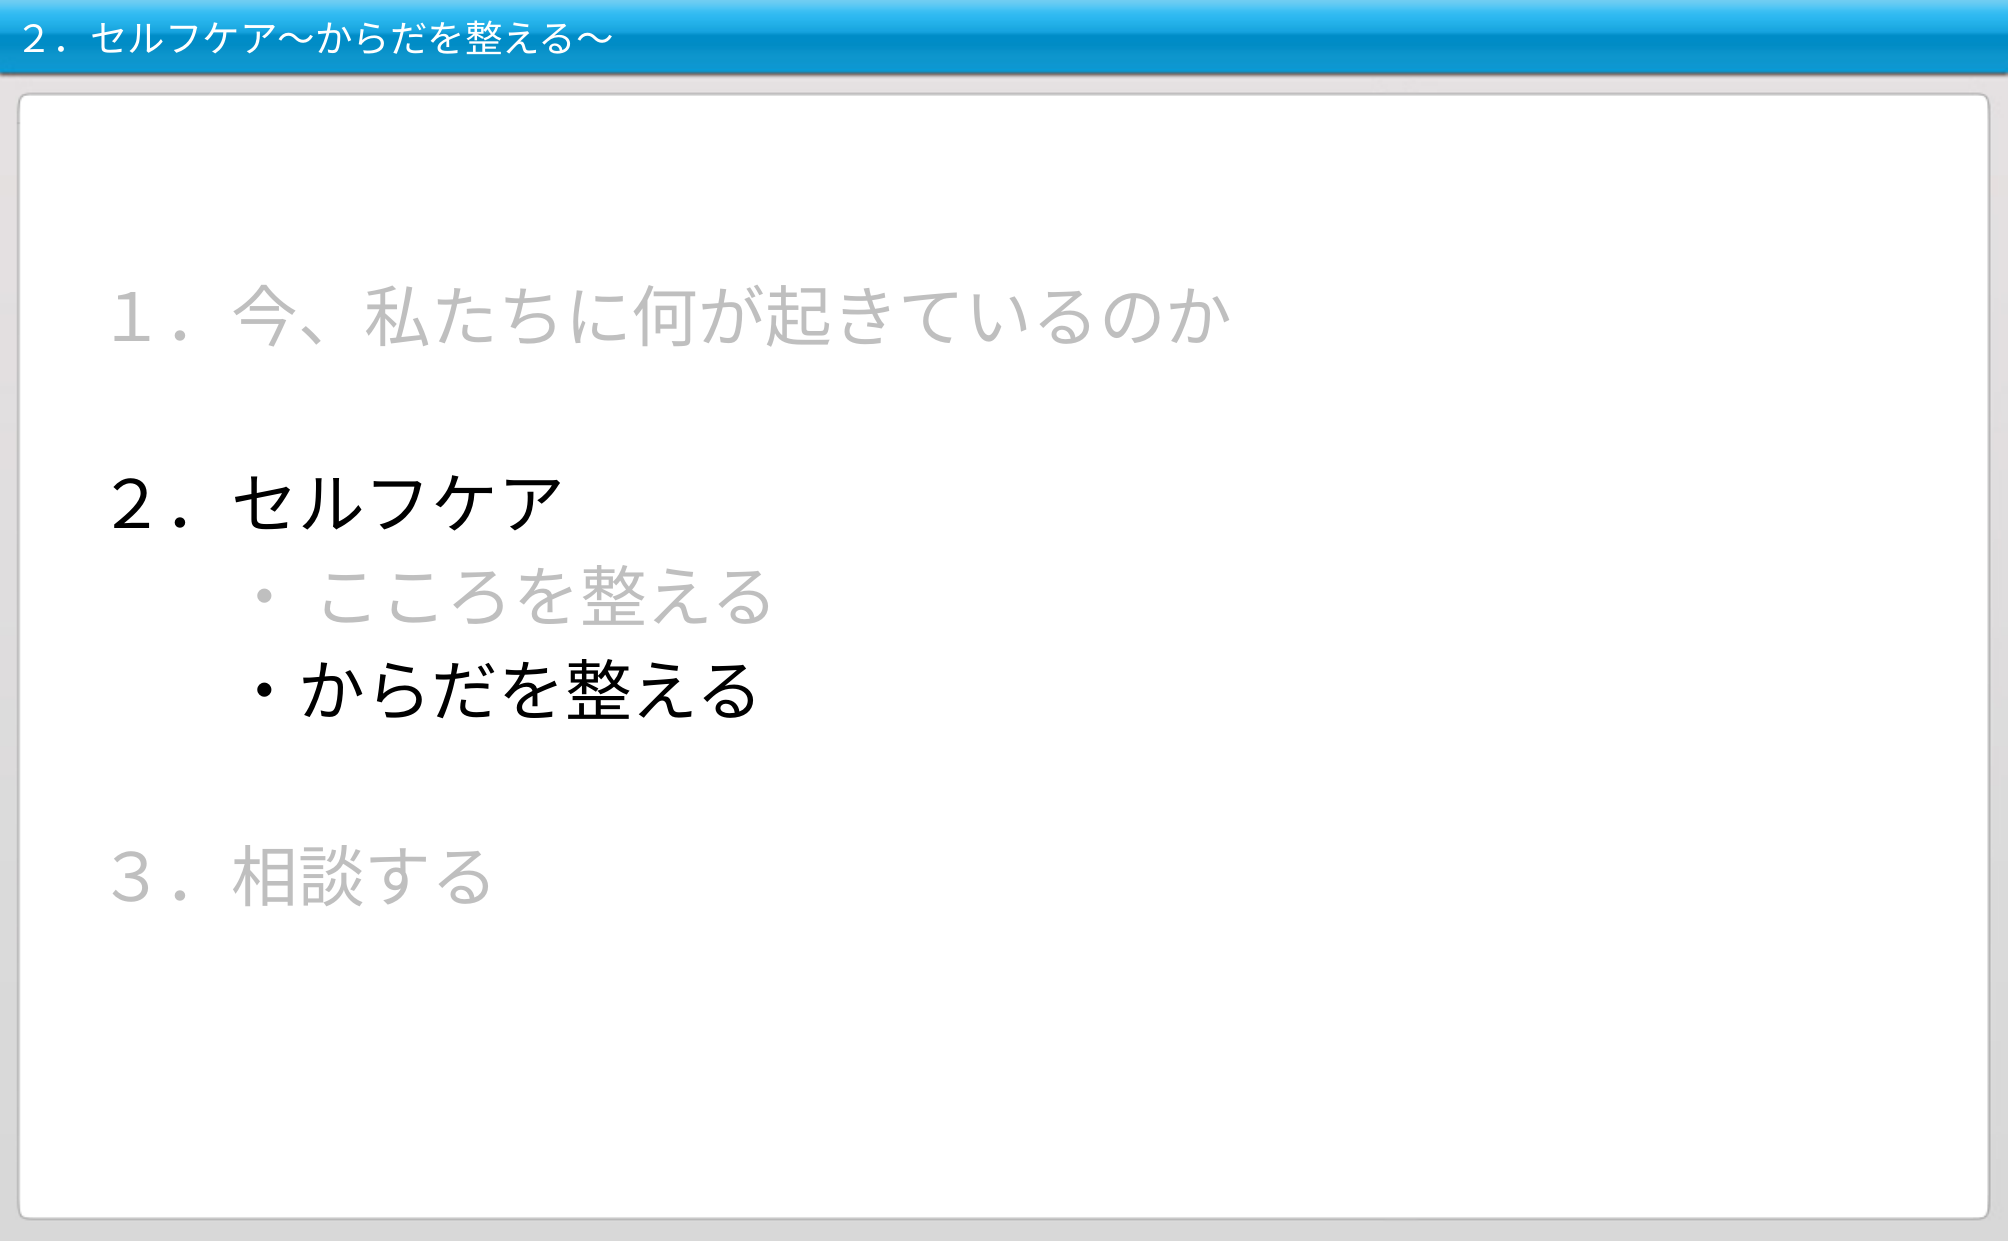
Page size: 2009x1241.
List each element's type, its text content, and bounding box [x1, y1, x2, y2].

title ２．セルフケア～からだを整える～ [0, 0, 2008, 76]
picture [0, 76, 2008, 1241]
list １．今、私たちに何が起きているのか ２．セルフケア ・ こころを整える ・からだを整える ３．相談する [39, 122, 1961, 1187]
